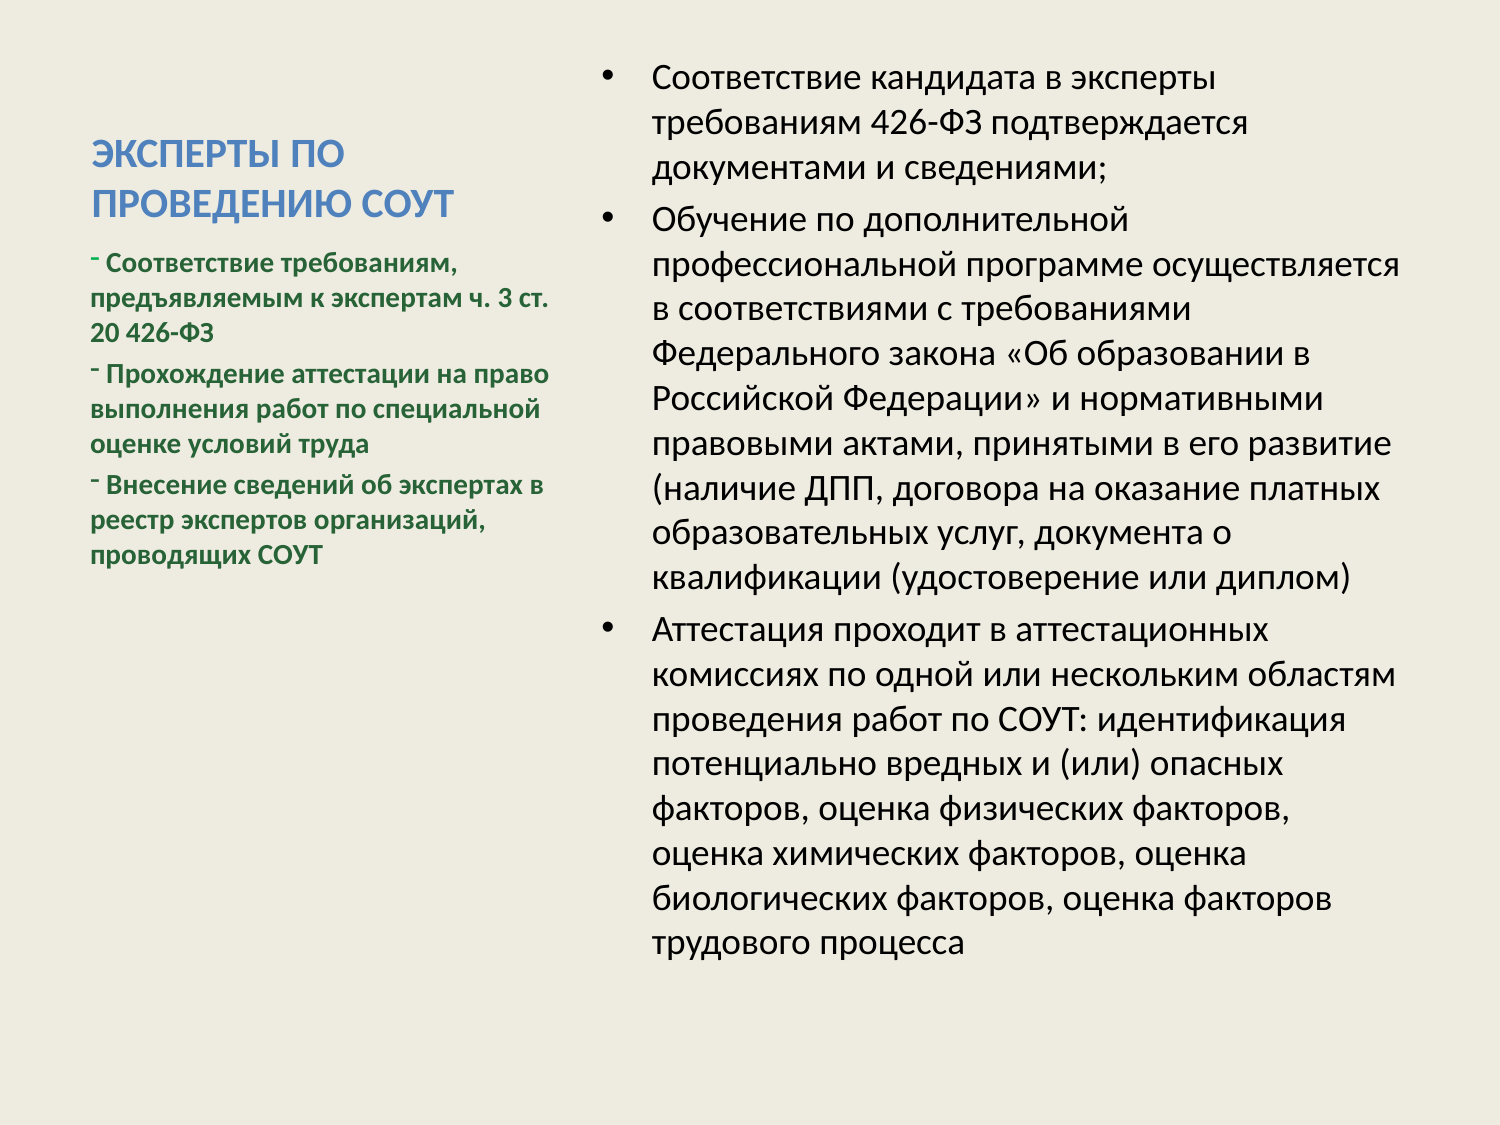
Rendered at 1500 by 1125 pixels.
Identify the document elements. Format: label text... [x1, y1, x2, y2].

title ЭКСПЕРТЫ ПО ПРОВЕДЕНИЮ СОУТ [76, 42, 571, 234]
list Соответствие требованиям, предъявляемым к экспертам ч. 3 ст. 20 426-ФЗ Прохождение аттестации на право выполнения работ по специальной оценке условий труда Внесение сведений об экспертах в реестр экспертов организаций, проводящих СОУТ [75, 235, 569, 1005]
list Соответствие кандидата в эксперты требованиям 426-ФЗ подтверждается документами и сведениями; Обучение по дополнительной профессиональной программе осуществляется в соответствиями с требованиями Федерального закона «Об образовании в Российской Федерации» и нормативными правовыми актами, принятыми в его развитие (наличие ДПП, договора на оказание платных образовательных услуг, документа о квалификации (удостоверение или диплом) Аттестация проходит в аттестационных комиссиях по одной или нескольким областям проведения работ по СОУТ: идентификация потенциально вредных и (или) опасных факторов, оценка физических факторов, оценка химических факторов, оценка биологических факторов, оценка факторов трудового процесса [586, 44, 1425, 1005]
